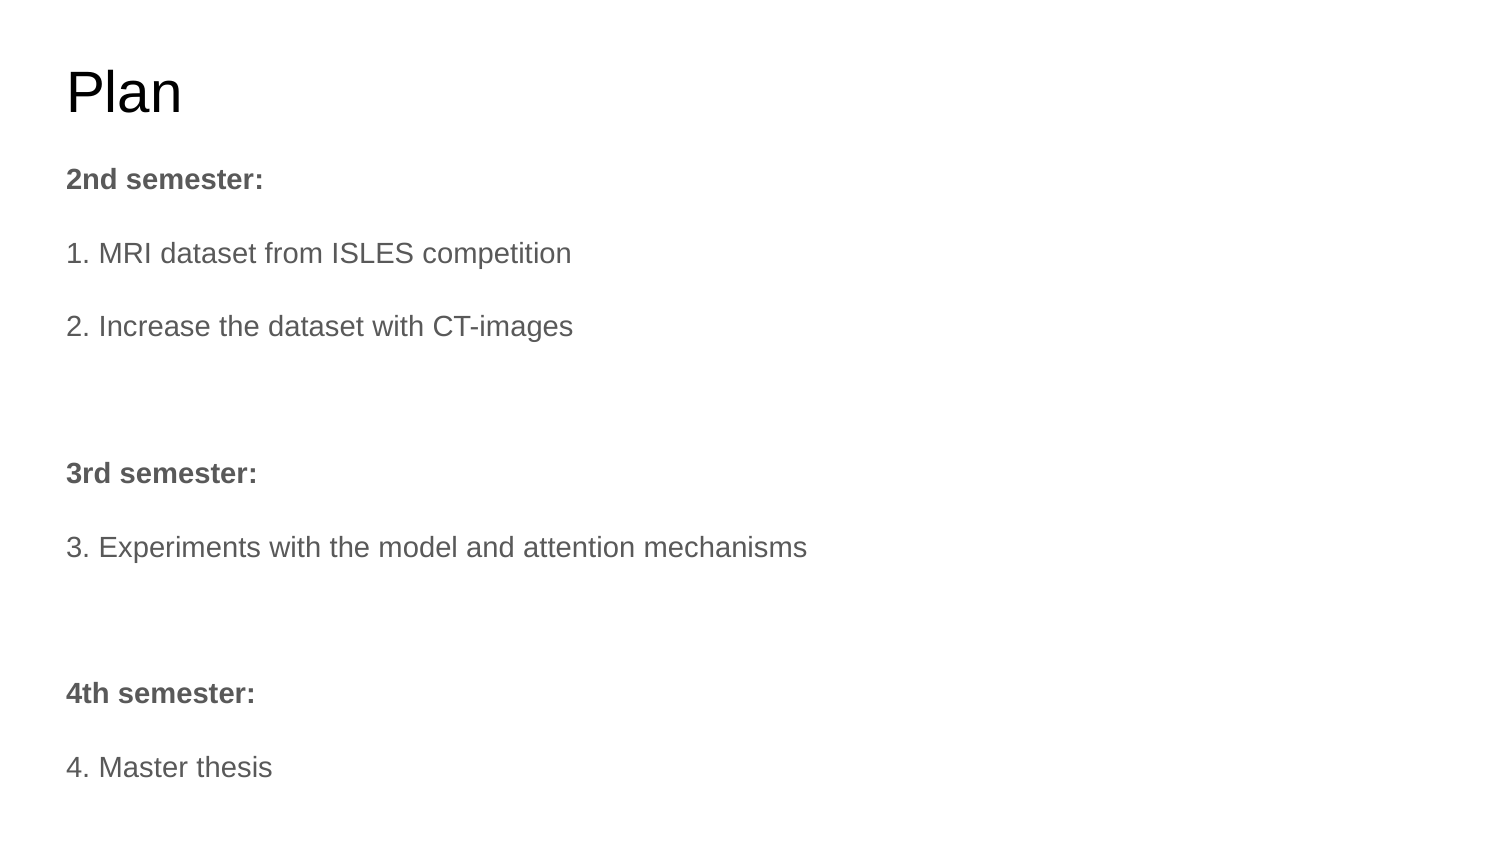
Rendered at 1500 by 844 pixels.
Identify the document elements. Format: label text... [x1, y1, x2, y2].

list 2nd semester: 1. MRI dataset from ISLES competition 2. Increase the dataset with CT-images 3rd semester: 3. Experiments with the model and attention mechanisms 4th semester: 4. Master thesis [51, 140, 1449, 827]
title Plan [51, 38, 1449, 133]
